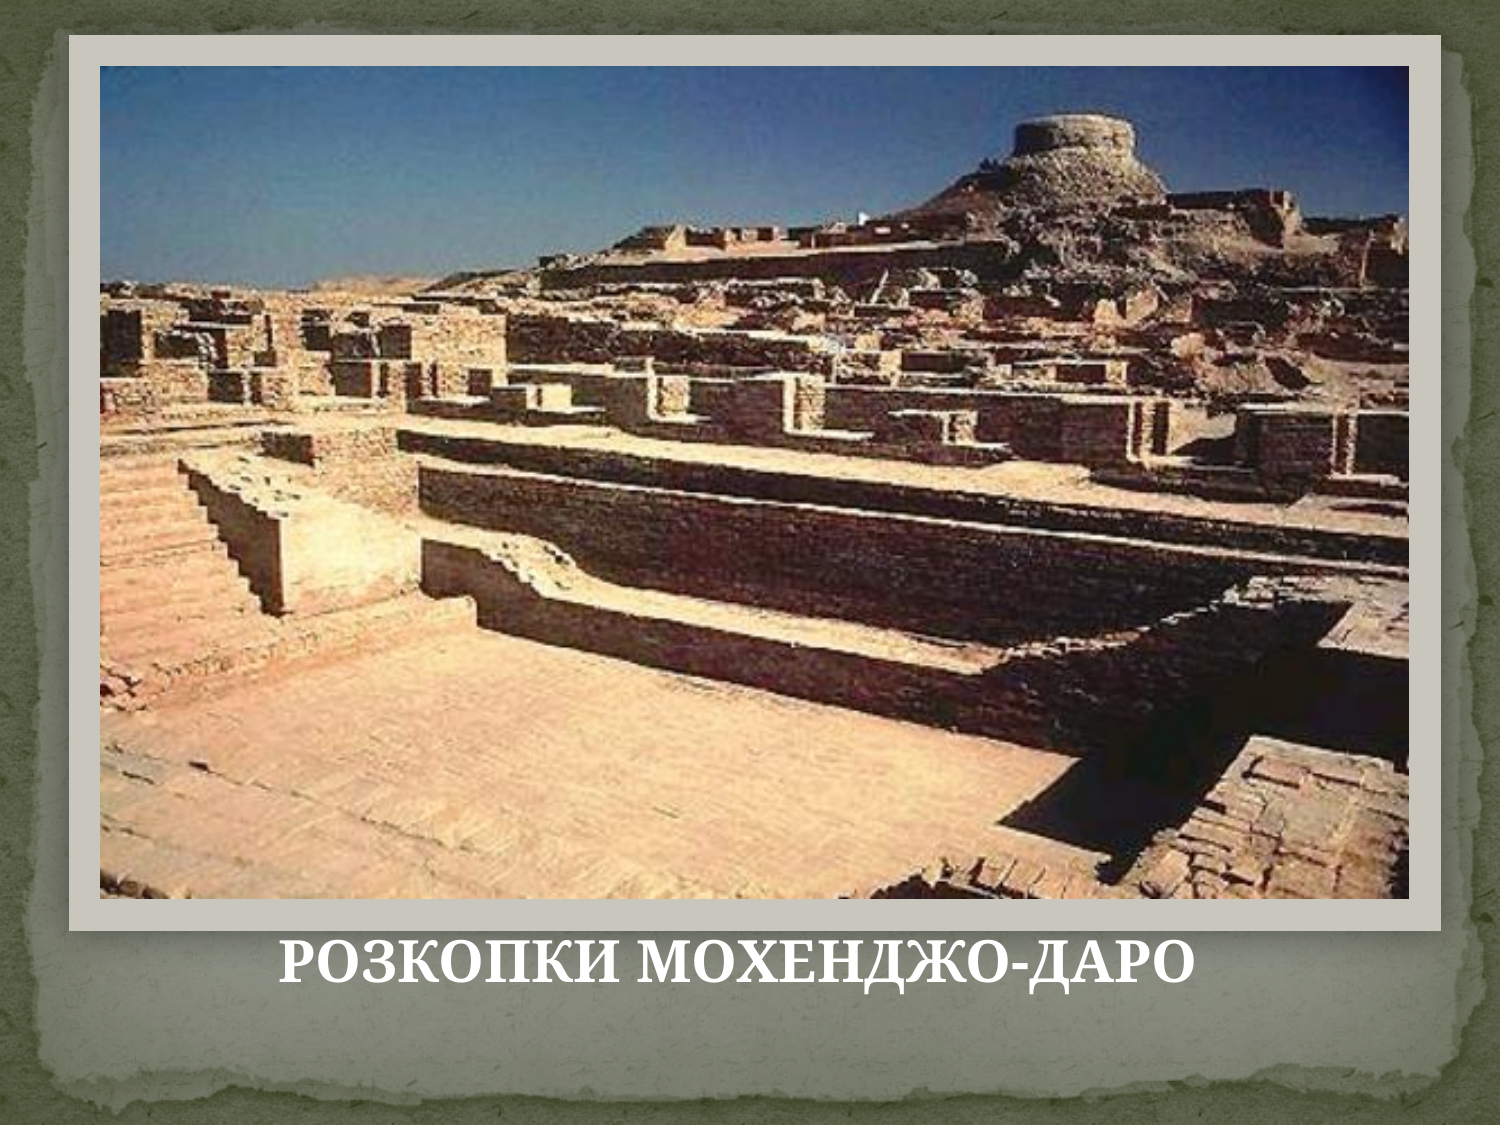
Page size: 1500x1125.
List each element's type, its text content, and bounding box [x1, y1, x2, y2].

text_box РОЗКОПКИ МОХЕНДЖО-ДАРО [64, 916, 1412, 1002]
picture [100, 66, 1409, 899]
